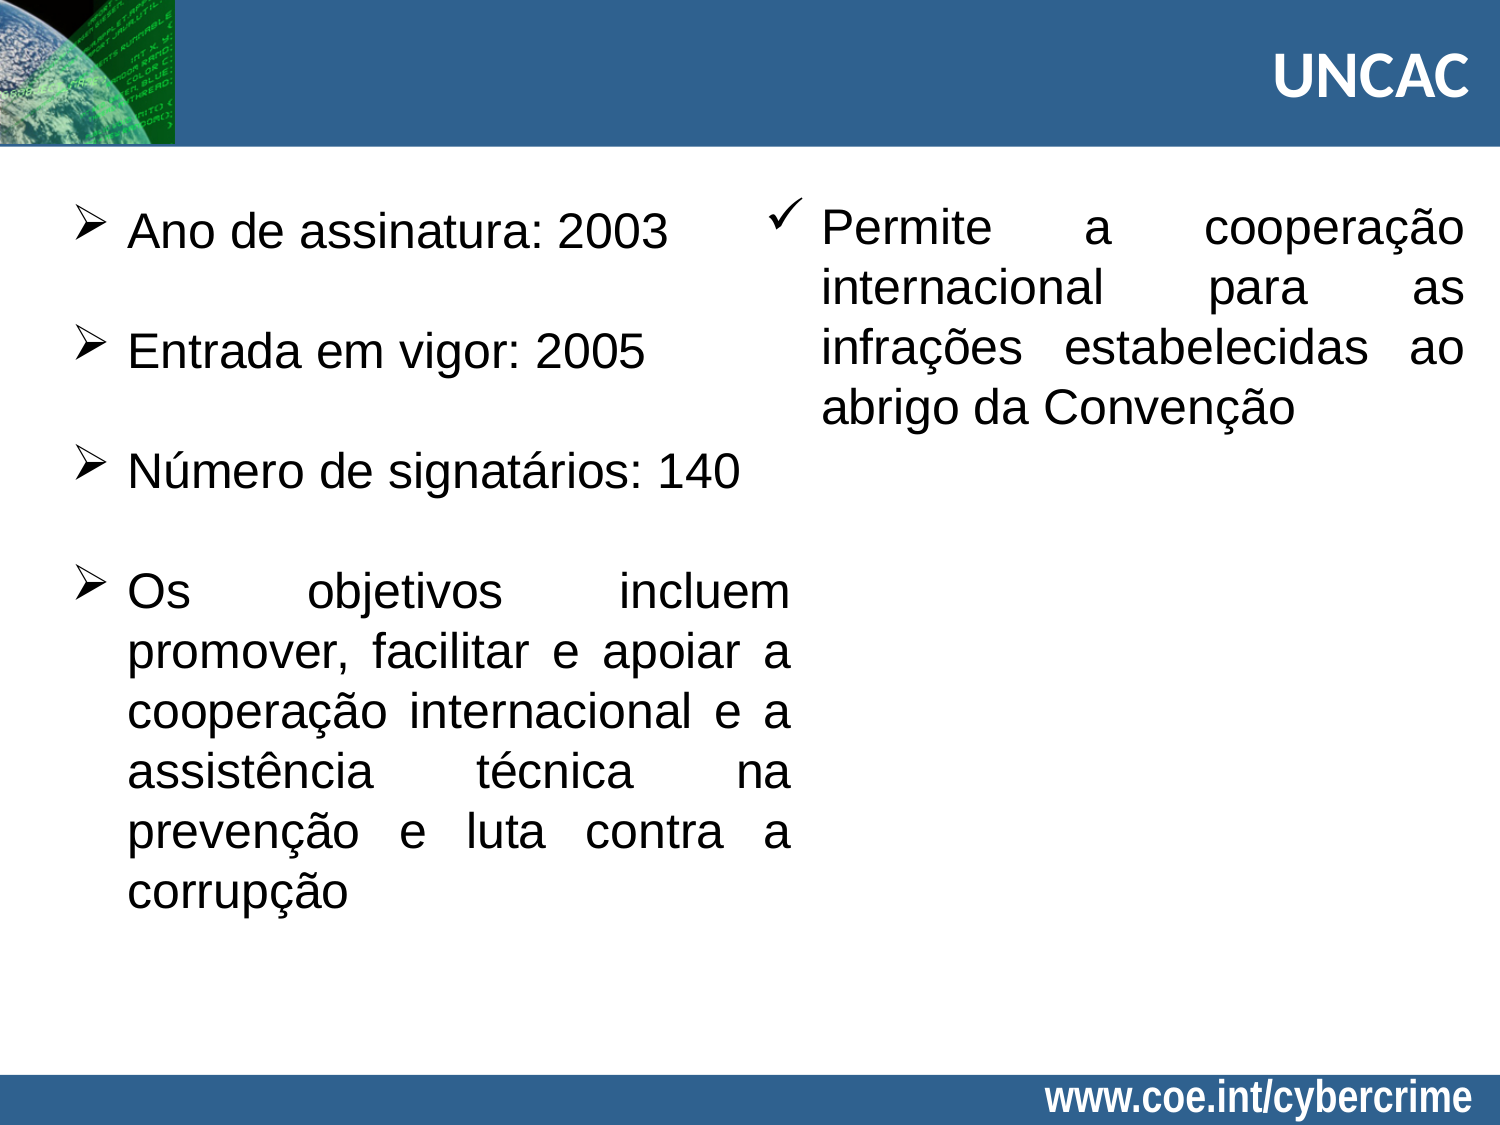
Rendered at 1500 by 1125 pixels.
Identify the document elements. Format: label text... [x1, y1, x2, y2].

picture [0, 0, 175, 144]
text_box Ano de assinatura: 2003 Entrada em vigor: 2005 Número de signatários: 140 Os objetivos incluem promover, facilitar e apoiar a cooperação internacional e a assistência técnica na prevenção e luta contra a corrupção [56, 191, 807, 1047]
text_box Permite a cooperação internacional para as infrações estabelecidas ao abrigo da Convenção [749, 186, 1480, 442]
text_box UNCAC [177, 0, 1500, 149]
text_box [0, 1073, 1030, 1125]
text_box www.coe.int/cybercrime [1030, 1059, 1500, 1125]
